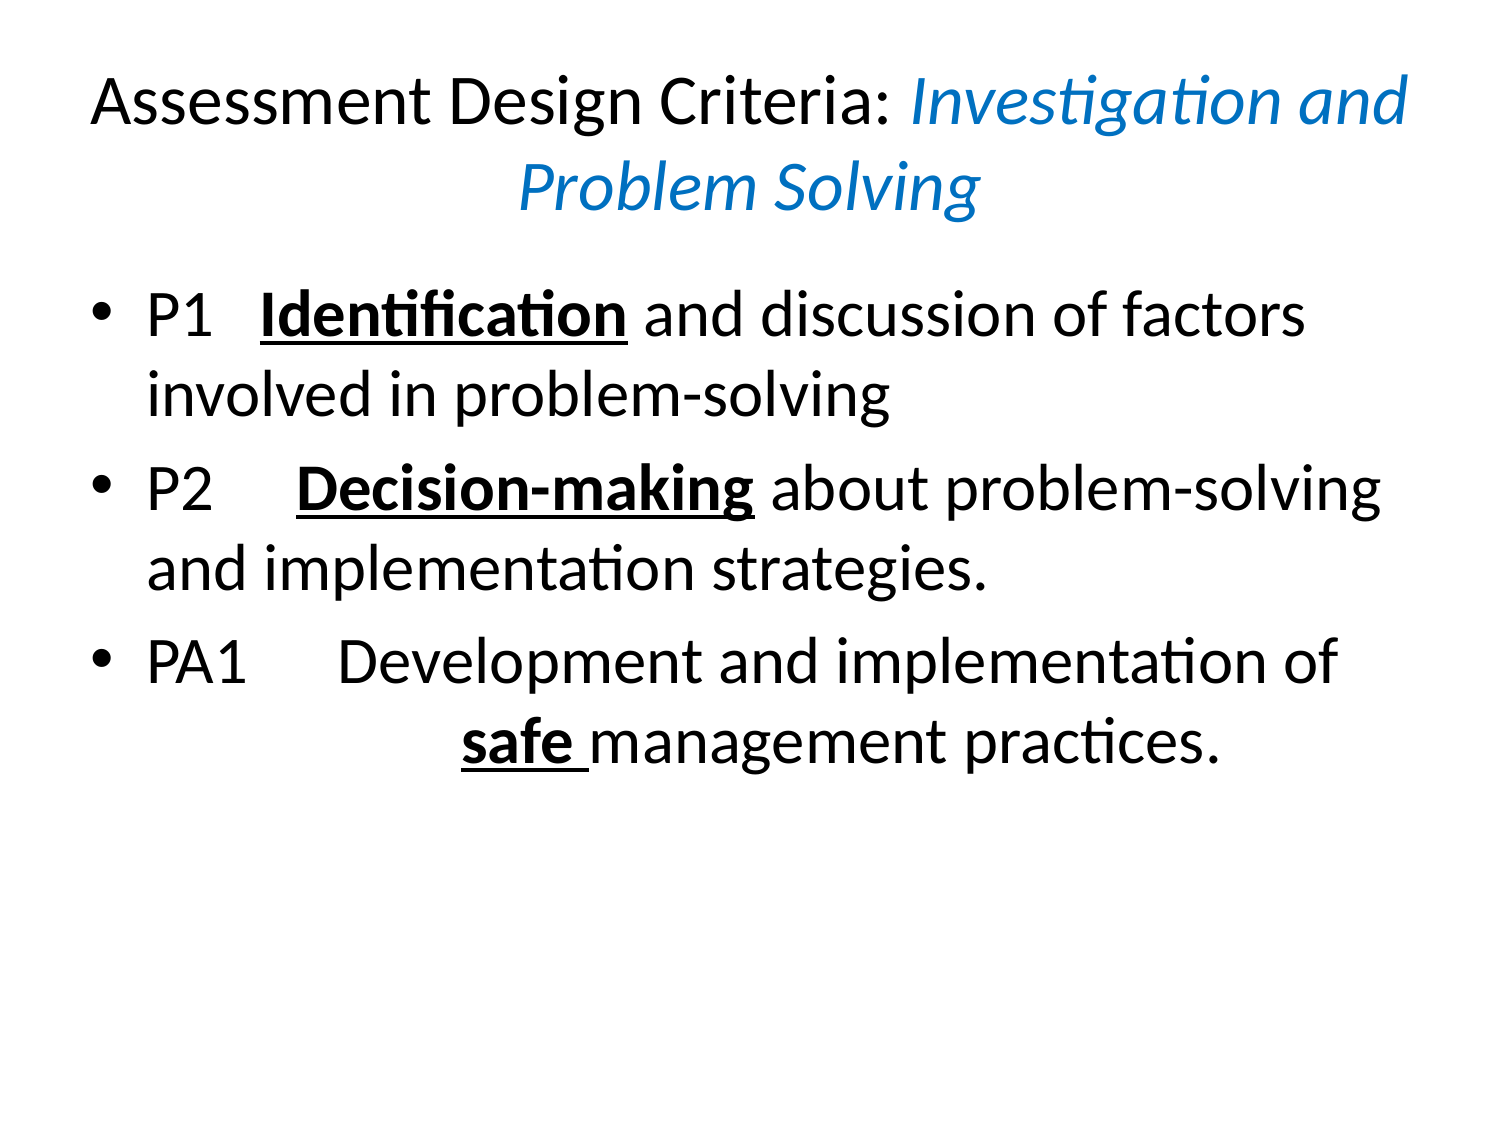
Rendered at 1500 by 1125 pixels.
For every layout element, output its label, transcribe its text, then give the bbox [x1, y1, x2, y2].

title Assessment Design Criteria: Investigation and Problem Solving [75, 45, 1425, 233]
list P1 Identification and discussion of factors involved in problem-solving P2 Decision-making about problem-solving and implementation strategies. PA1 Development and implementation of safe management practices. [75, 262, 1425, 1005]
